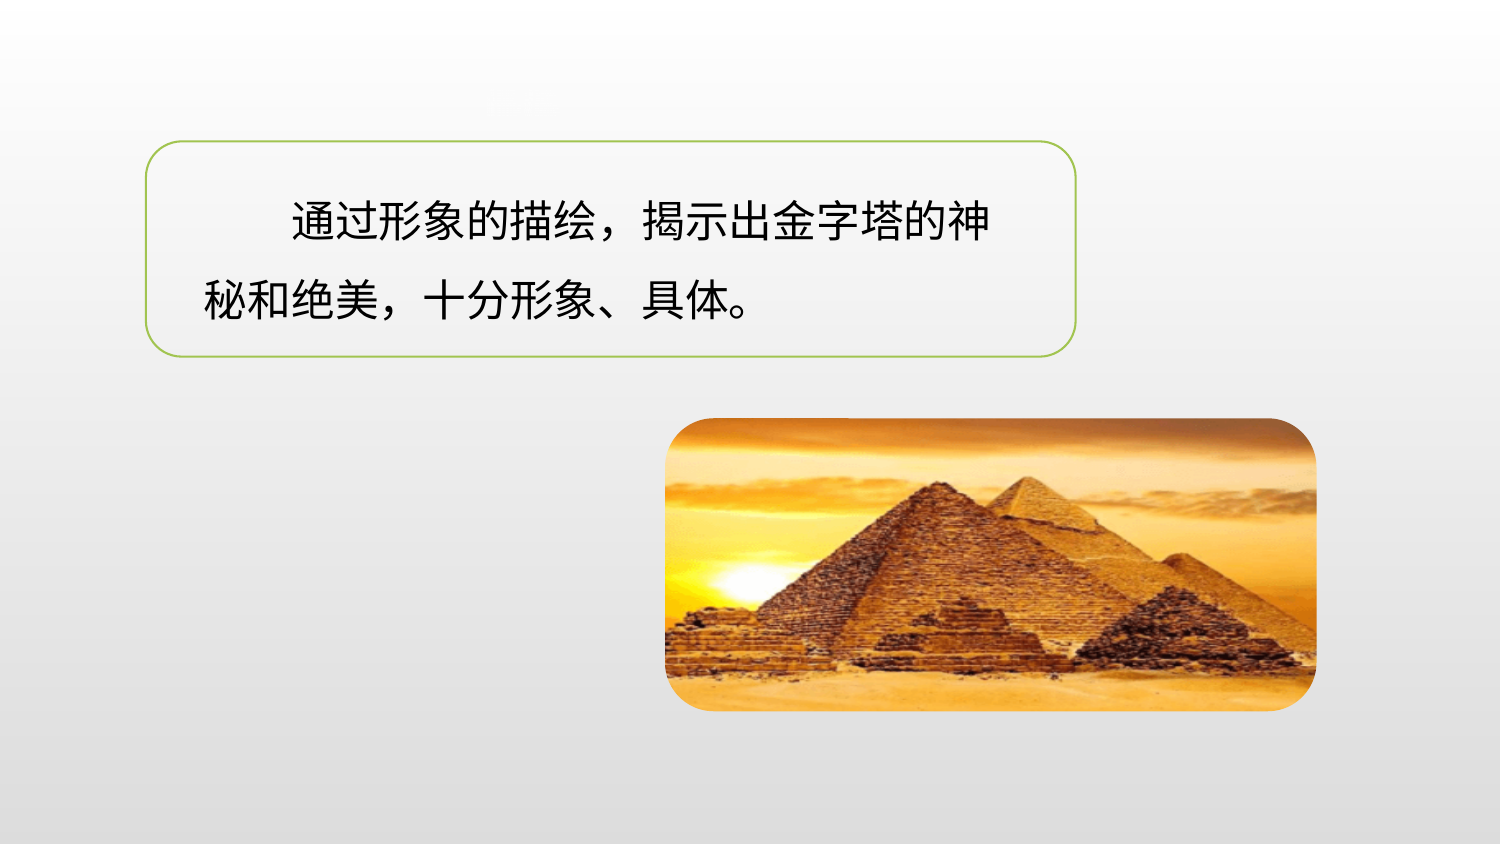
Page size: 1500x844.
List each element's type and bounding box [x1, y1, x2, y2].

picture [664, 418, 1317, 712]
text_box [144, 140, 1077, 358]
